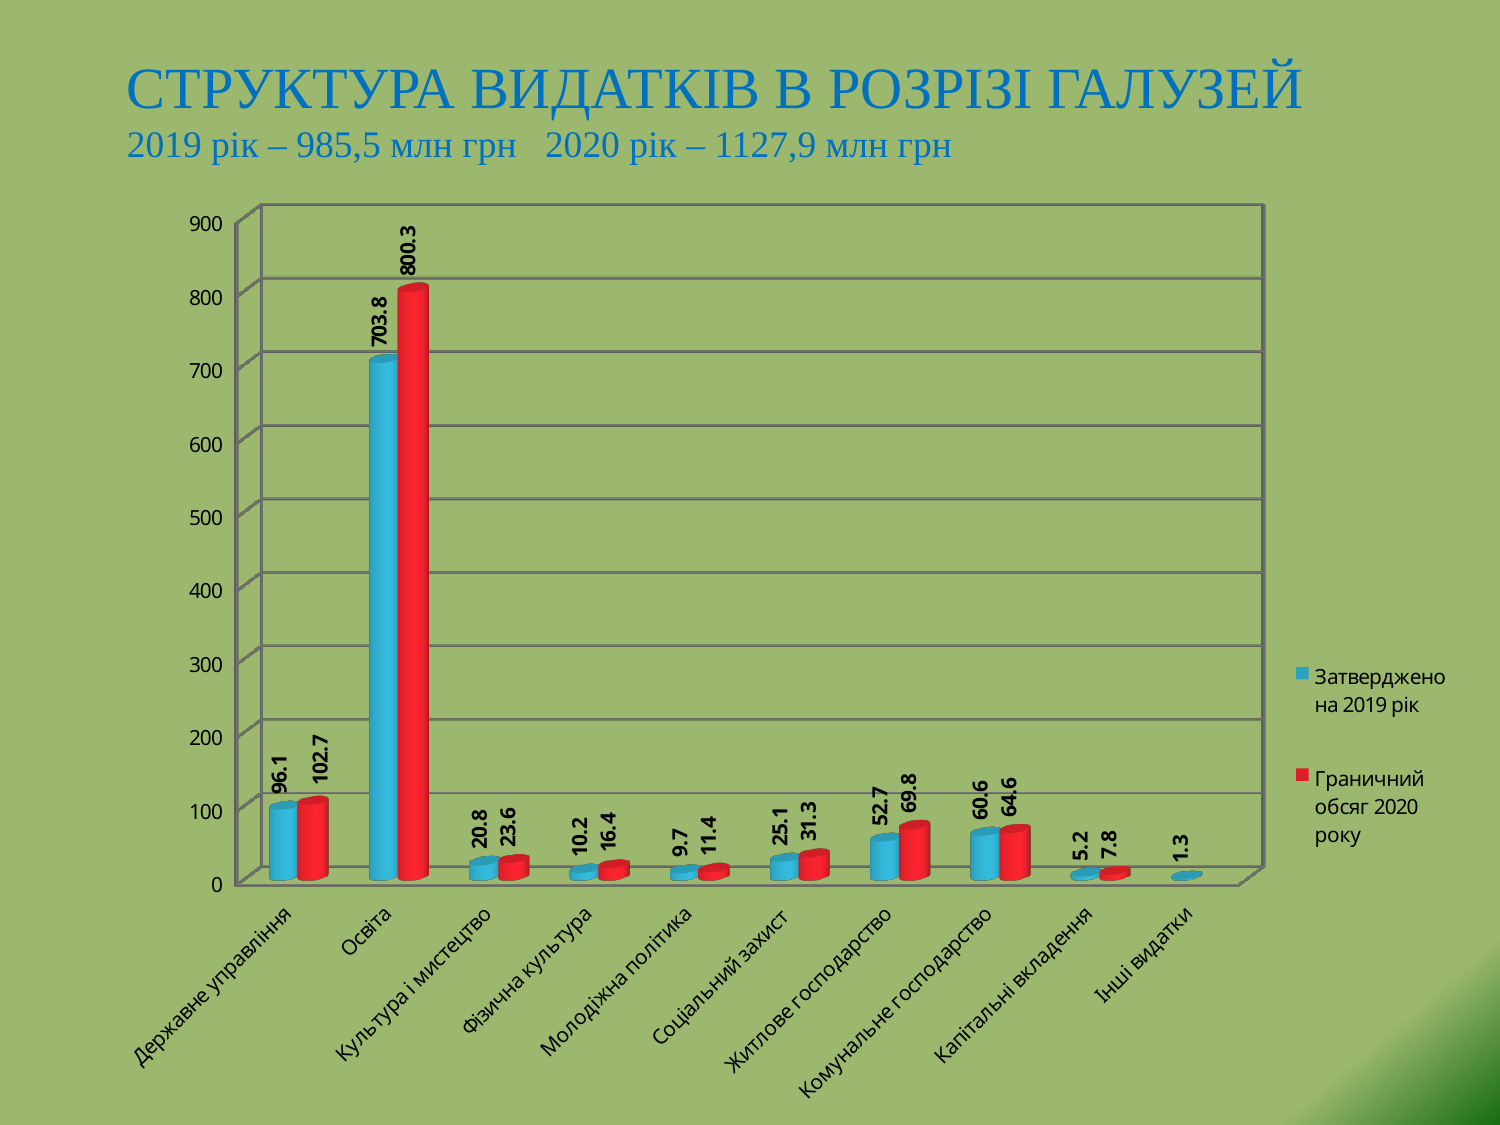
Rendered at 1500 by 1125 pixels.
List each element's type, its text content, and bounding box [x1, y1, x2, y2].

text_box СТРУКТУРА ВИДАТКІВ В РОЗРІЗІ ГАЛУЗЕЙ 2019 рік – 985,5 млн грн 2020 рік – 1127,9 млн грн [112, 42, 1388, 173]
chart [99, 183, 1472, 1125]
